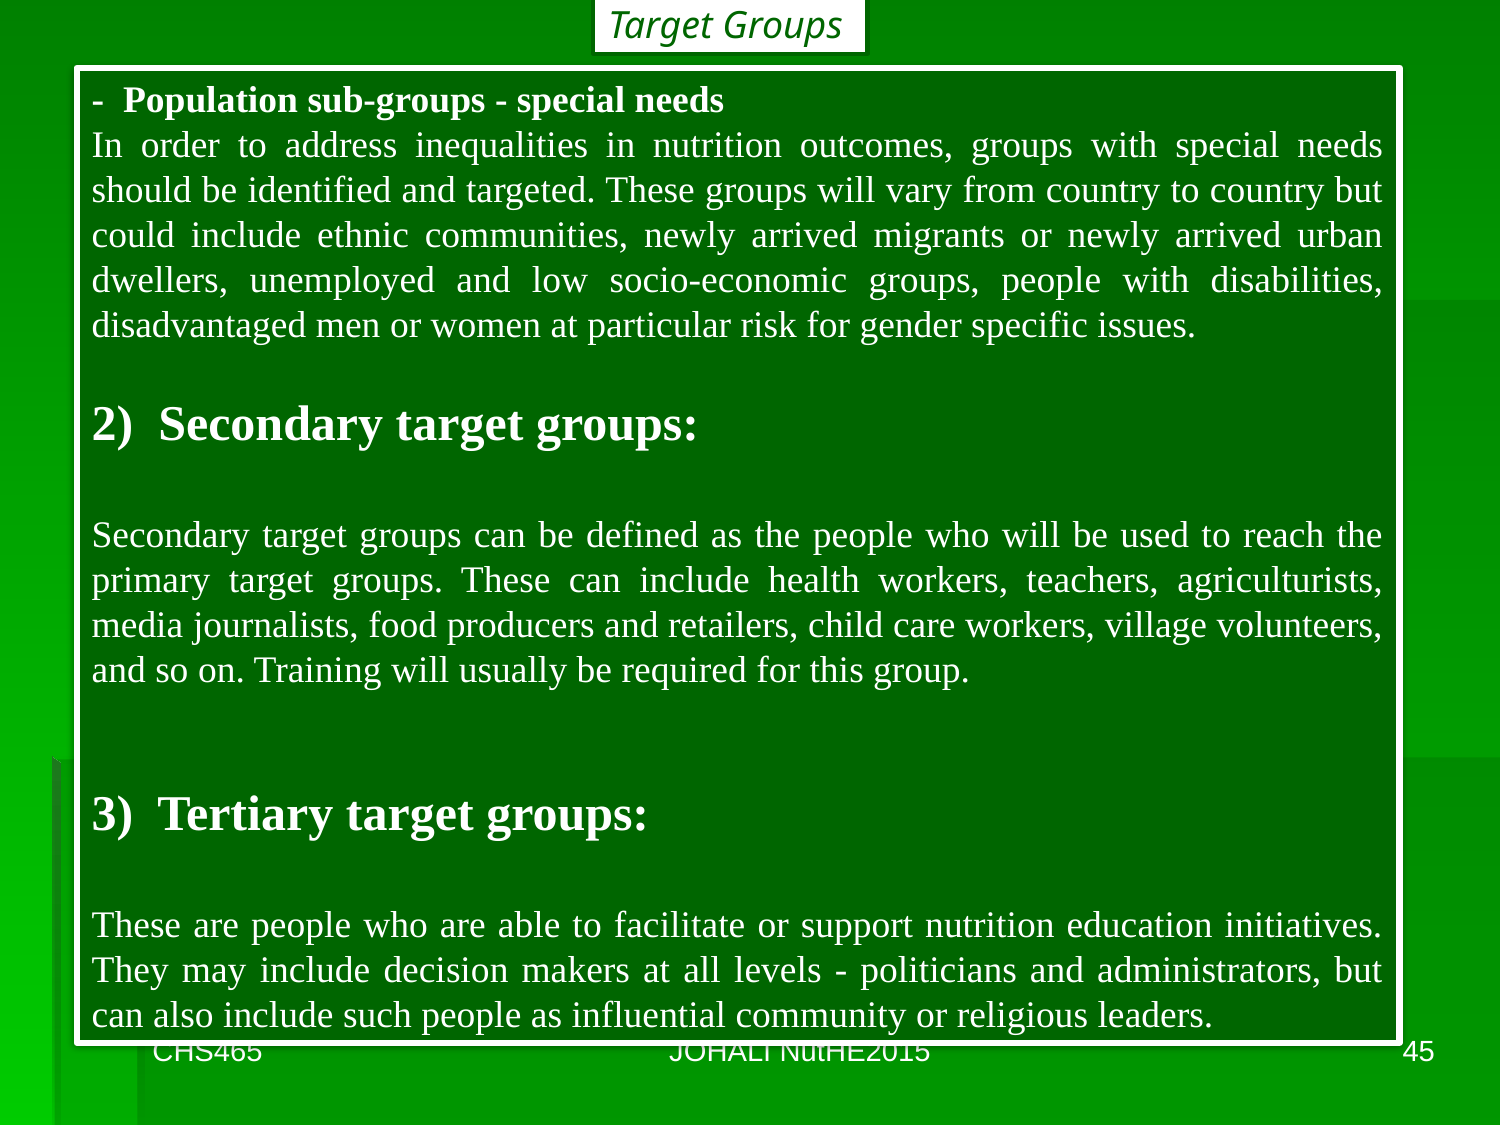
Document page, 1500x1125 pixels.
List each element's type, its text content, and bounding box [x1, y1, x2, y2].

footer JOHALI NutHE2015 [562, 1053, 1038, 1103]
slide_number CHS465 [137, 1053, 450, 1103]
text_box Target Groups [591, 0, 870, 56]
text_box - Population sub-groups - special needs In order to address inequalities in nutrition outcomes, groups with special needs should be identified and targeted. These groups will vary from country to country but could include ethnic communities, newly arrived migrants or newly arrived urban dwellers, unemployed and low socio-economic groups, people with disabilities, disadvantaged men or women at particular risk for gender specific issues. 2) Secondary target groups: Secondary target groups can be defined as the people who will be used to reach the primary target groups. These can include health workers, teachers, agriculturists, media journalists, food producers and retailers, child care workers, village volunteers, and so on. Training will usually be required for this group. 3) Tertiary target groups: These are people who are able to facilitate or support nutrition education initiatives. They may include decision makers at all levels - politicians and administrators, but can also include such people as influential community or religious leaders. [74, 65, 1403, 1046]
slide_number 45 [1137, 1024, 1451, 1103]
